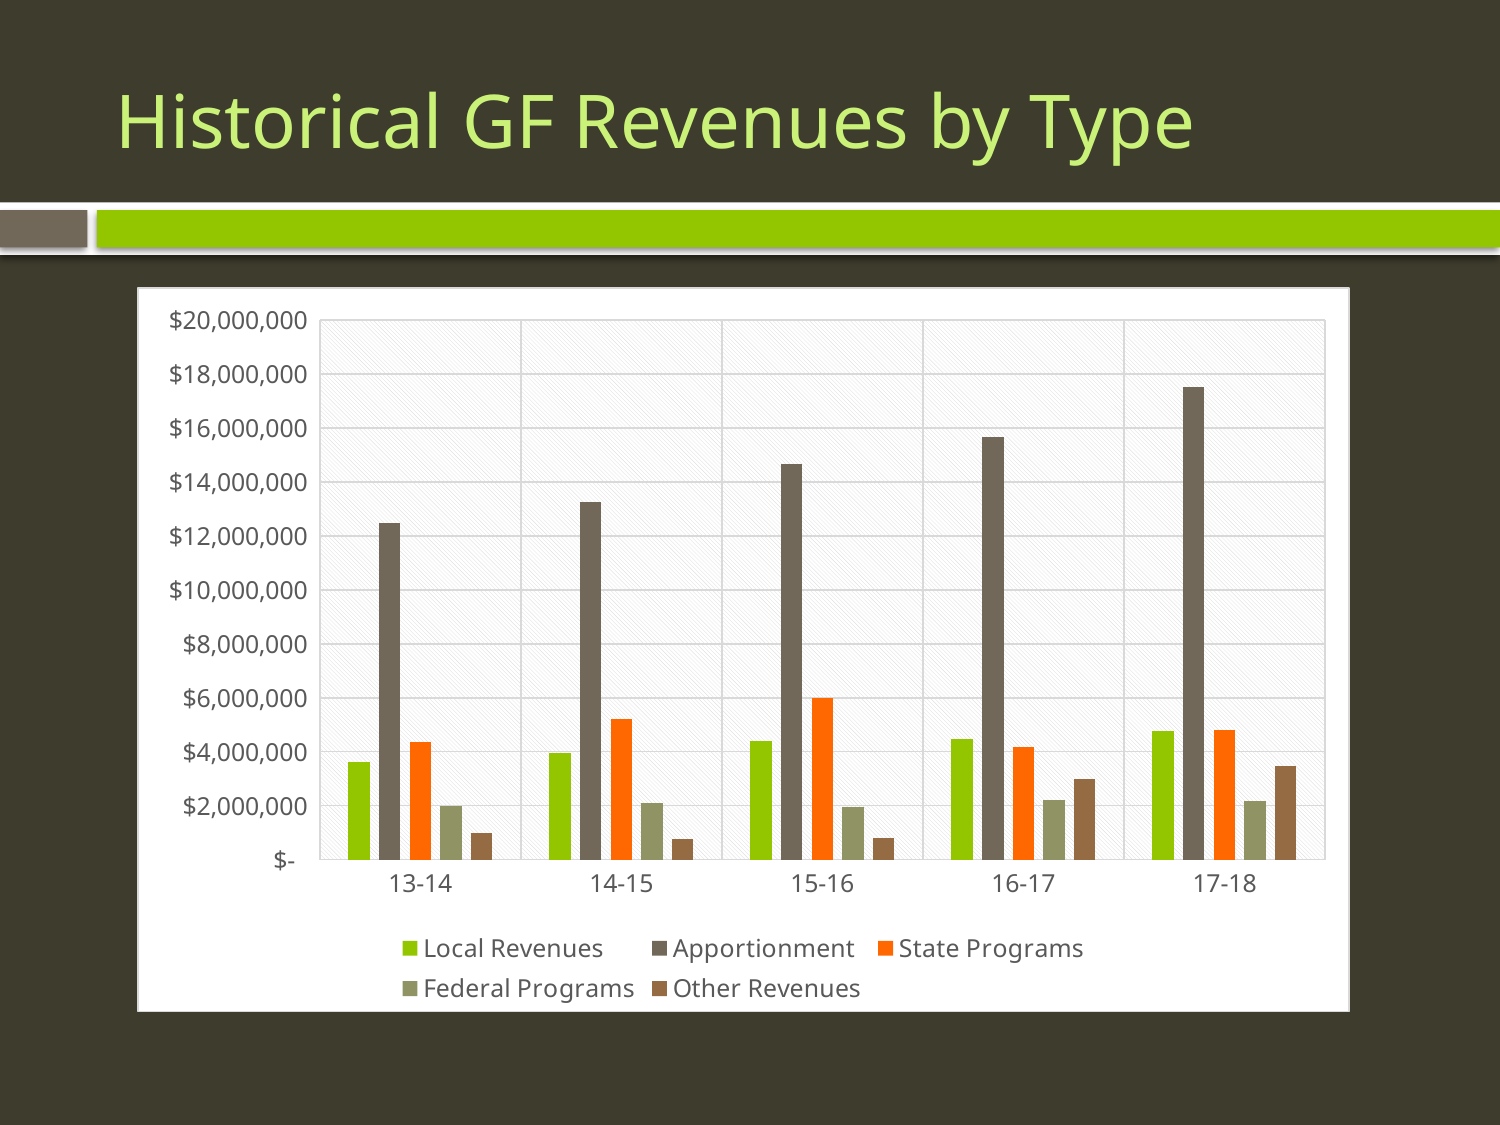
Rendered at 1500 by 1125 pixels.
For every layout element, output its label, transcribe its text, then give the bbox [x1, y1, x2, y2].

chart [137, 287, 1351, 1013]
title Historical GF Revenues by Type [100, 37, 1438, 200]
